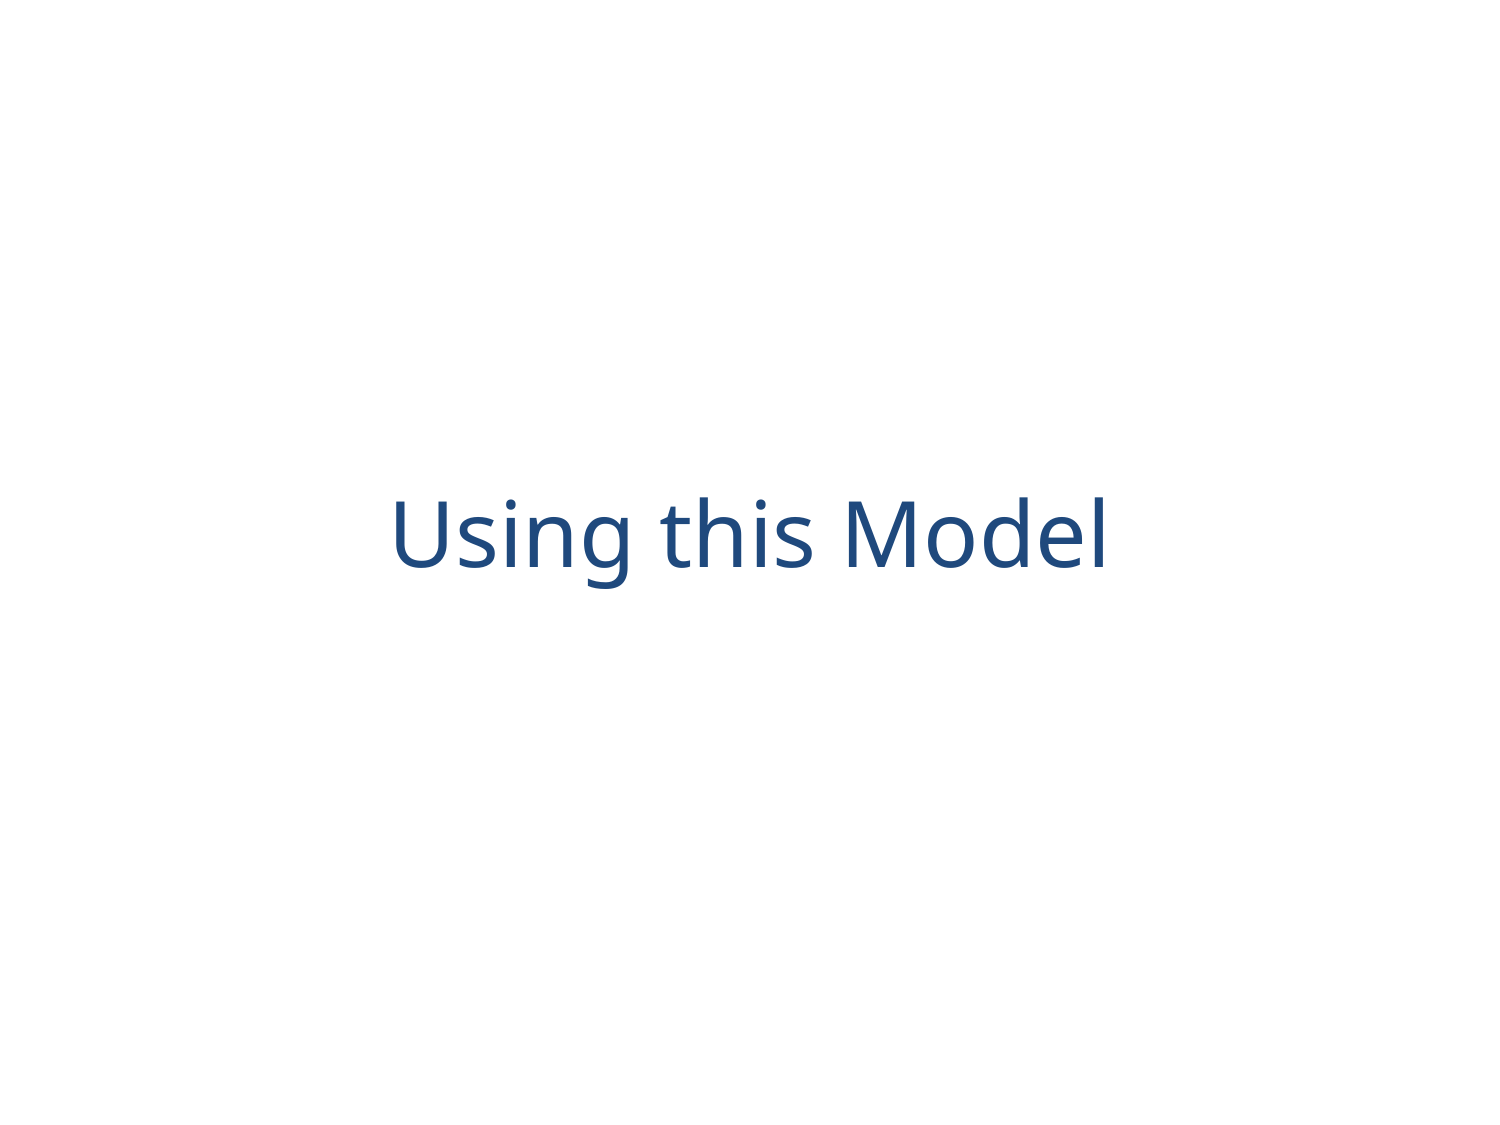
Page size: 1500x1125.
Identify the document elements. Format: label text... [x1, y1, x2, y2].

title Using this Model [75, 437, 1425, 625]
